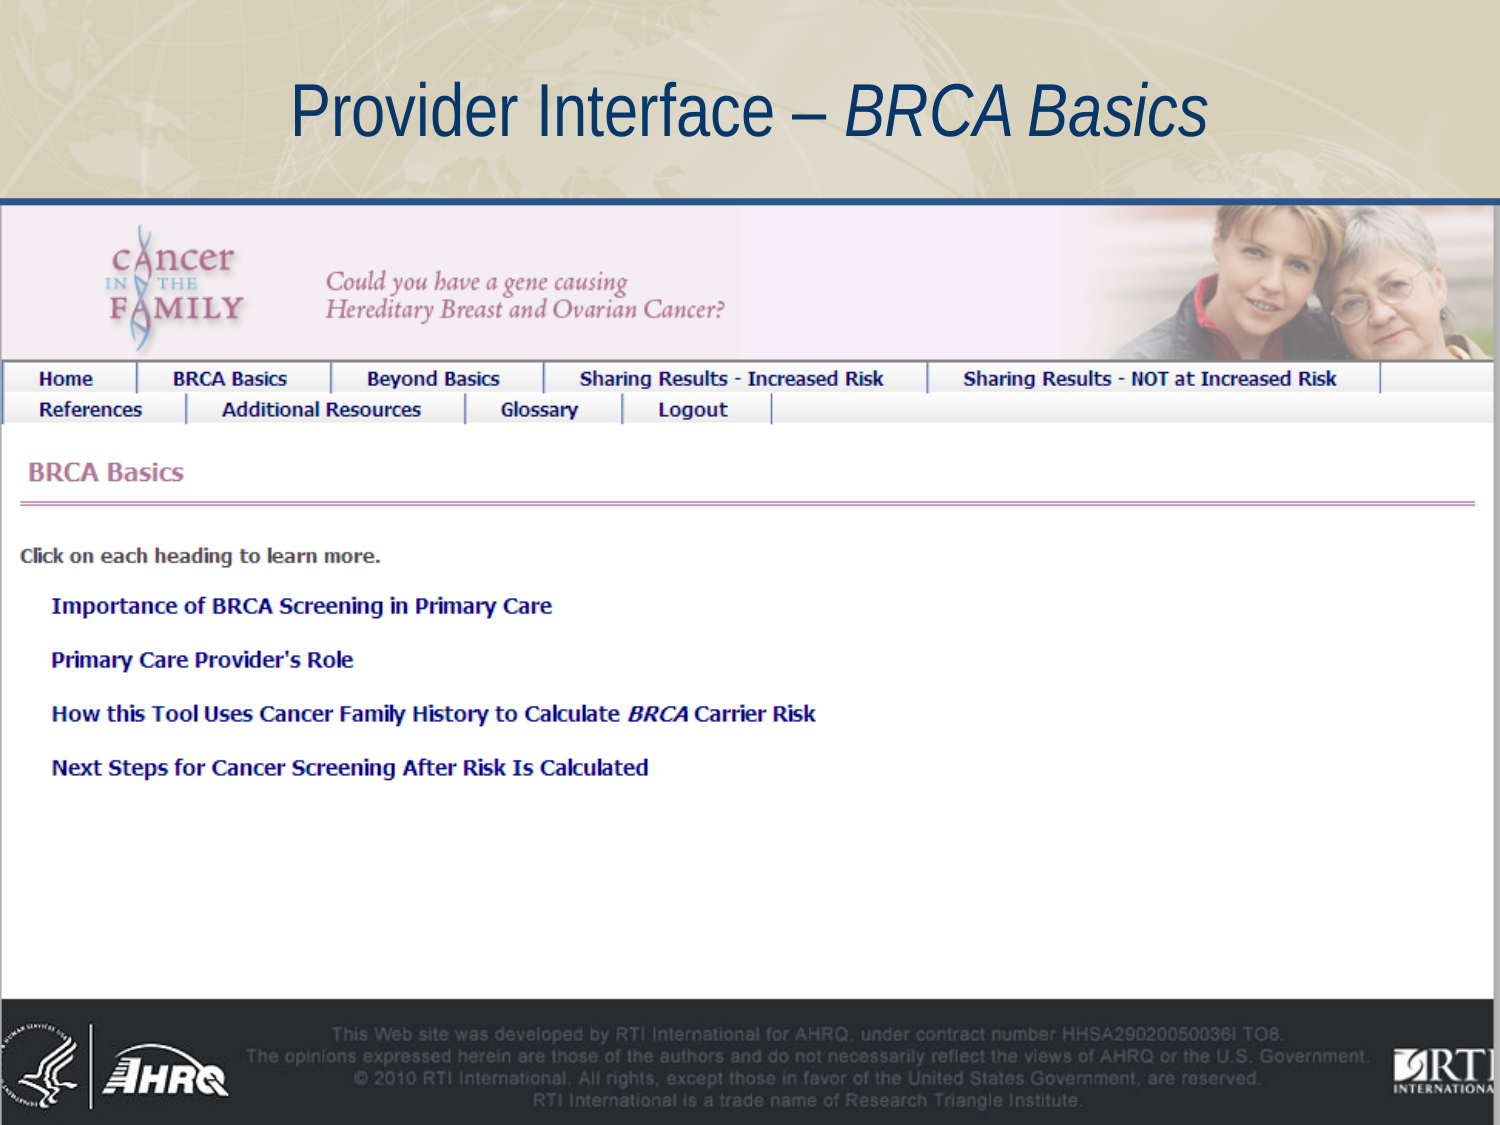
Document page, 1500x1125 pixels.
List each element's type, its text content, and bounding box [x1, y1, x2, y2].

title Provider Interface – BRCA Basics [112, 37, 1388, 176]
picture [0, 0, 1500, 1125]
